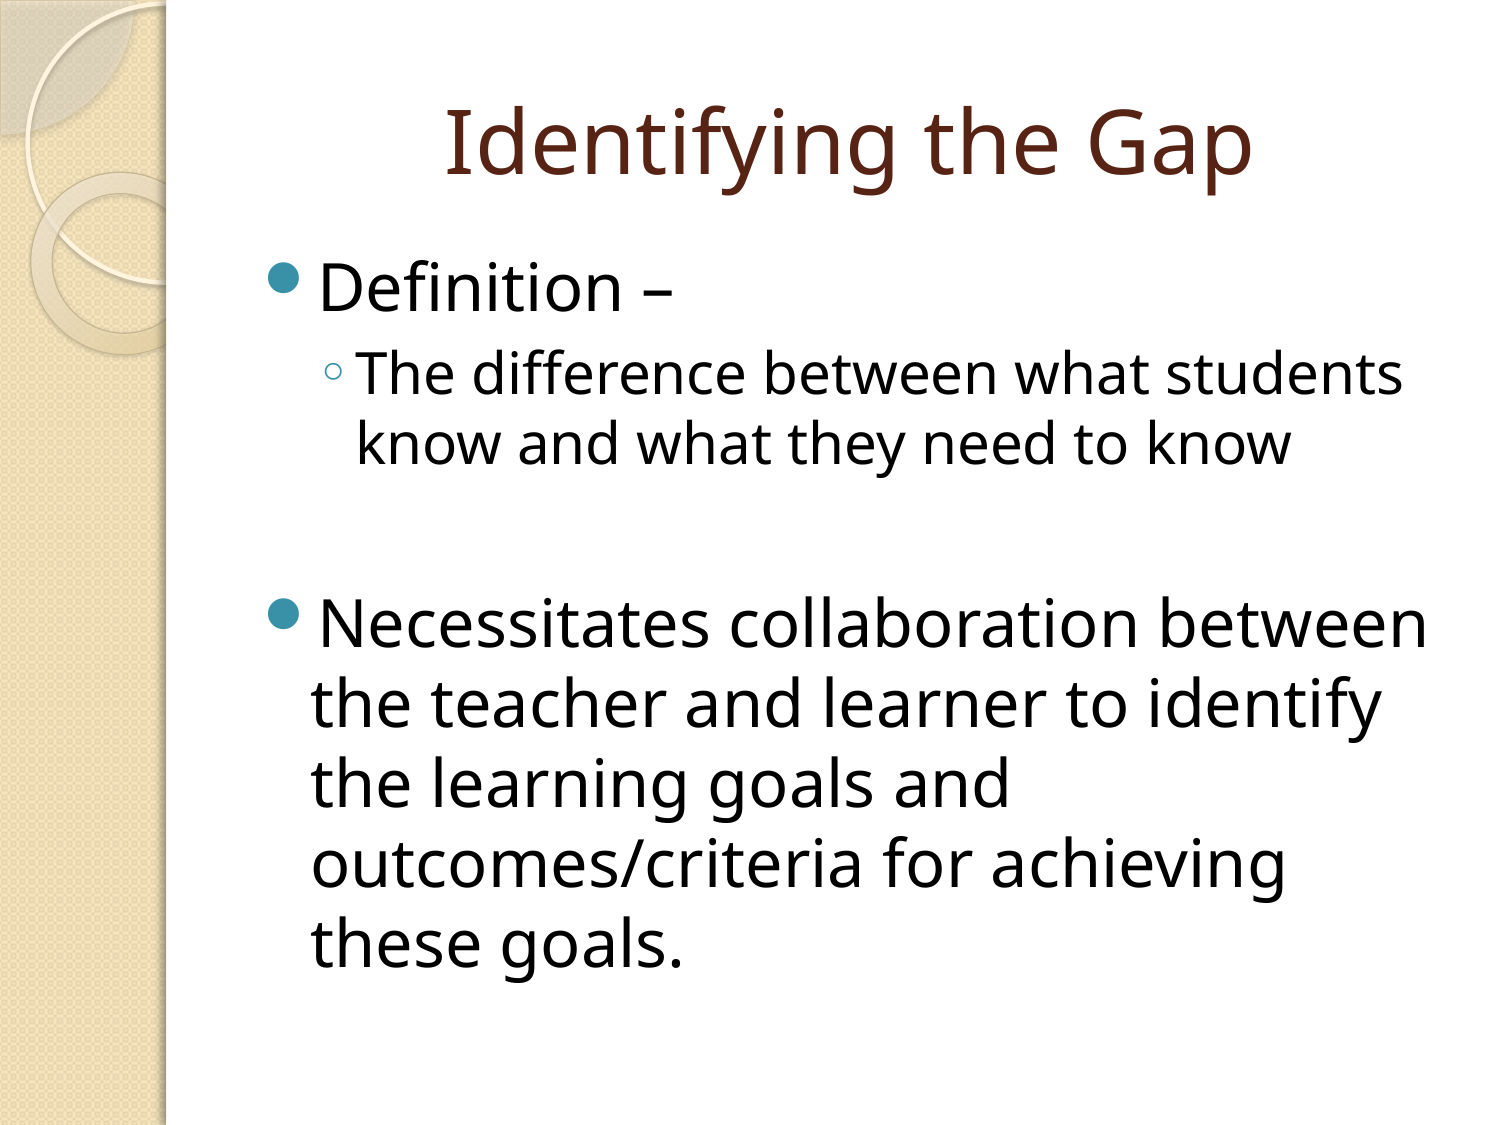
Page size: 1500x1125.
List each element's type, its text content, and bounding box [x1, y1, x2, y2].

list Definition – The difference between what students know and what they need to know Necessitates collaboration between the teacher and learner to identify the learning goals and outcomes/criteria for achieving these goals. [235, 237, 1466, 1025]
title Identifying the Gap [235, 45, 1466, 233]
